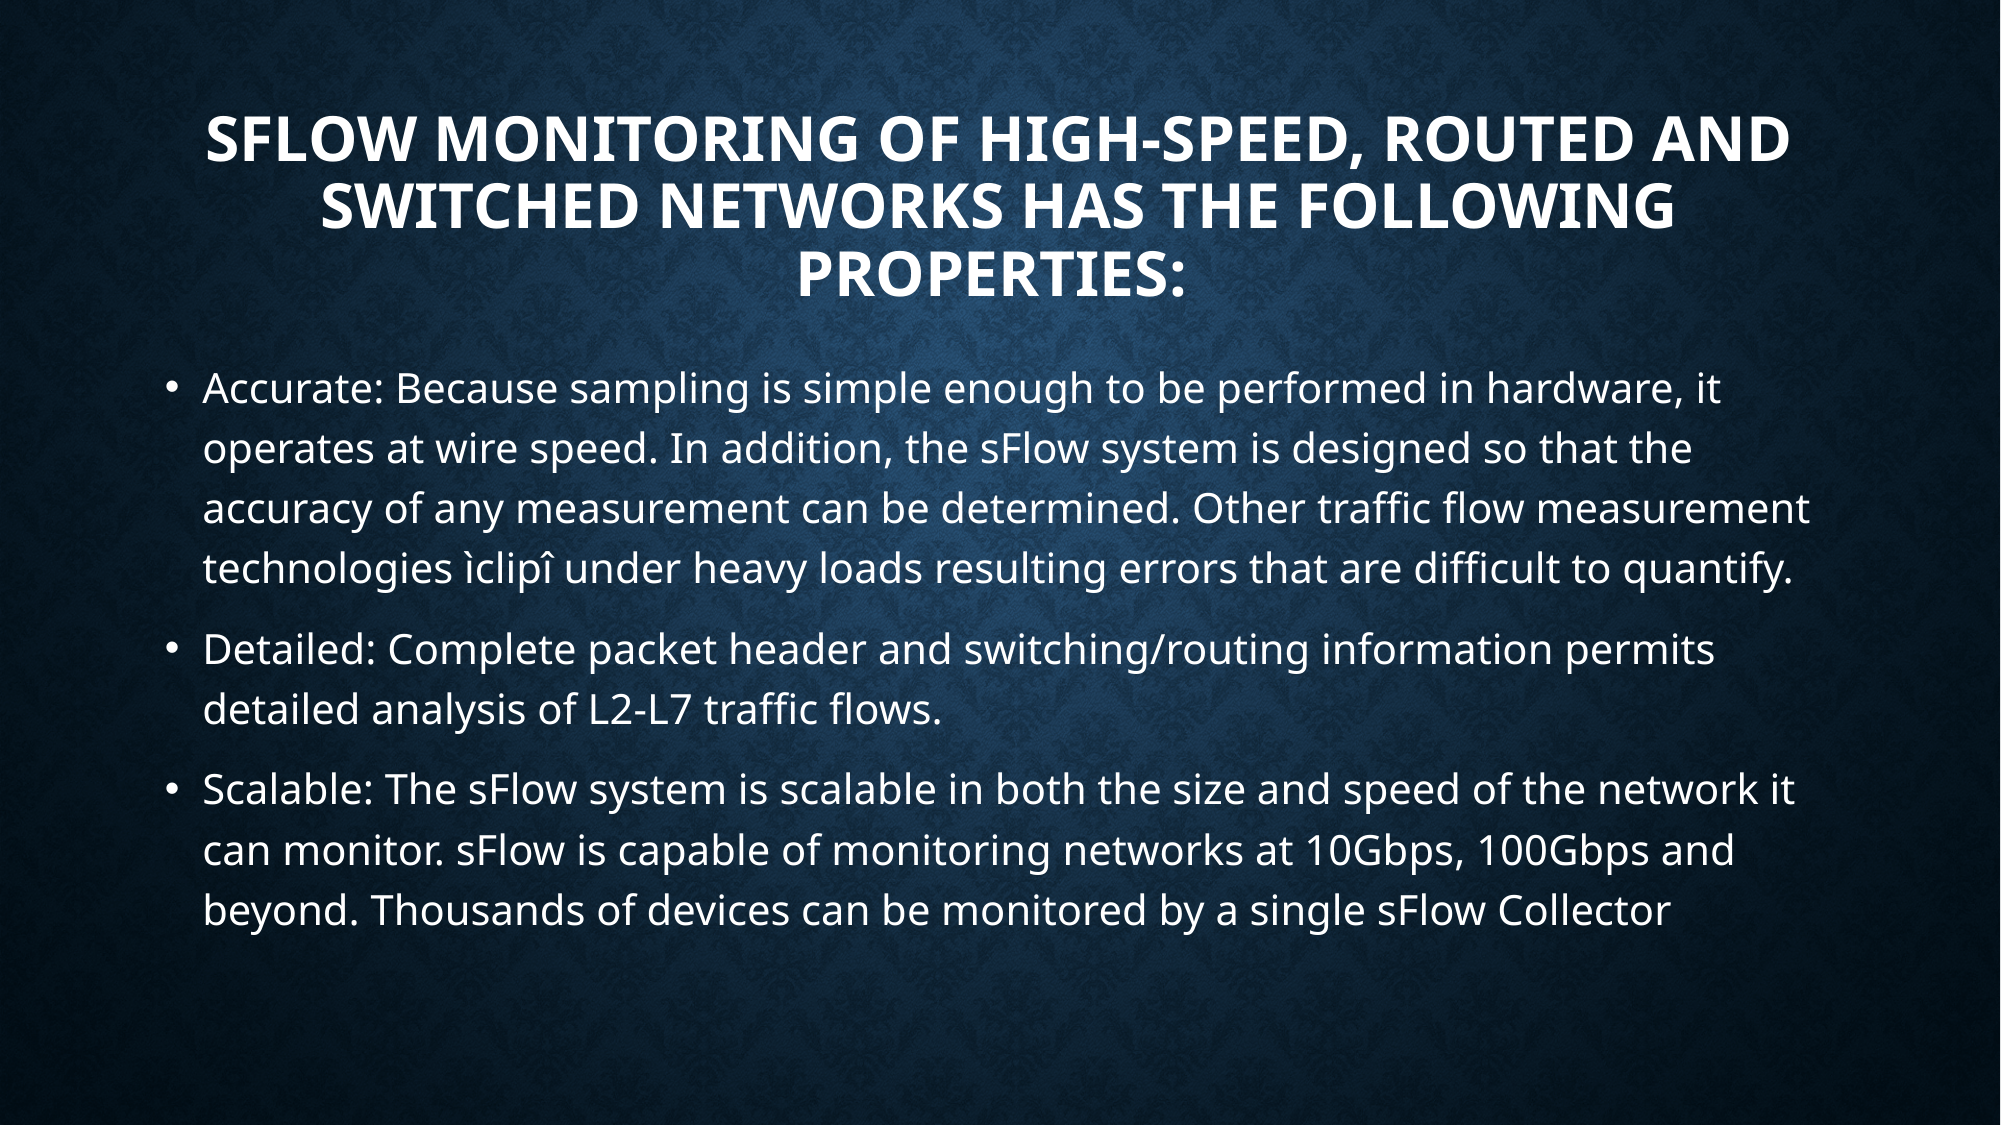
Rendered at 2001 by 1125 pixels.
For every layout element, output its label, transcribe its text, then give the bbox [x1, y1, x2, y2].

list Accurate: Because sampling is simple enough to be performed in hardware, it operates at wire speed. In addition, the sFlow system is designed so that the accuracy of any measurement can be determined. Other traffic flow measurement technologies ìclipî under heavy loads resulting errors that are difficult to quantify. Detailed: Complete packet header and switching/routing information permits detailed analysis of L2-L7 traffic flows. Scalable: The sFlow system is scalable in both the size and speed of the network it can monitor. sFlow is capable of monitoring networks at 10Gbps, 100Gbps and beyond. Thousands of devices can be monitored by a single sFlow Collector [149, 343, 1849, 950]
title sFlow monitoring of high-speed, routed and switched networks has the following properties: [149, 99, 1849, 318]
